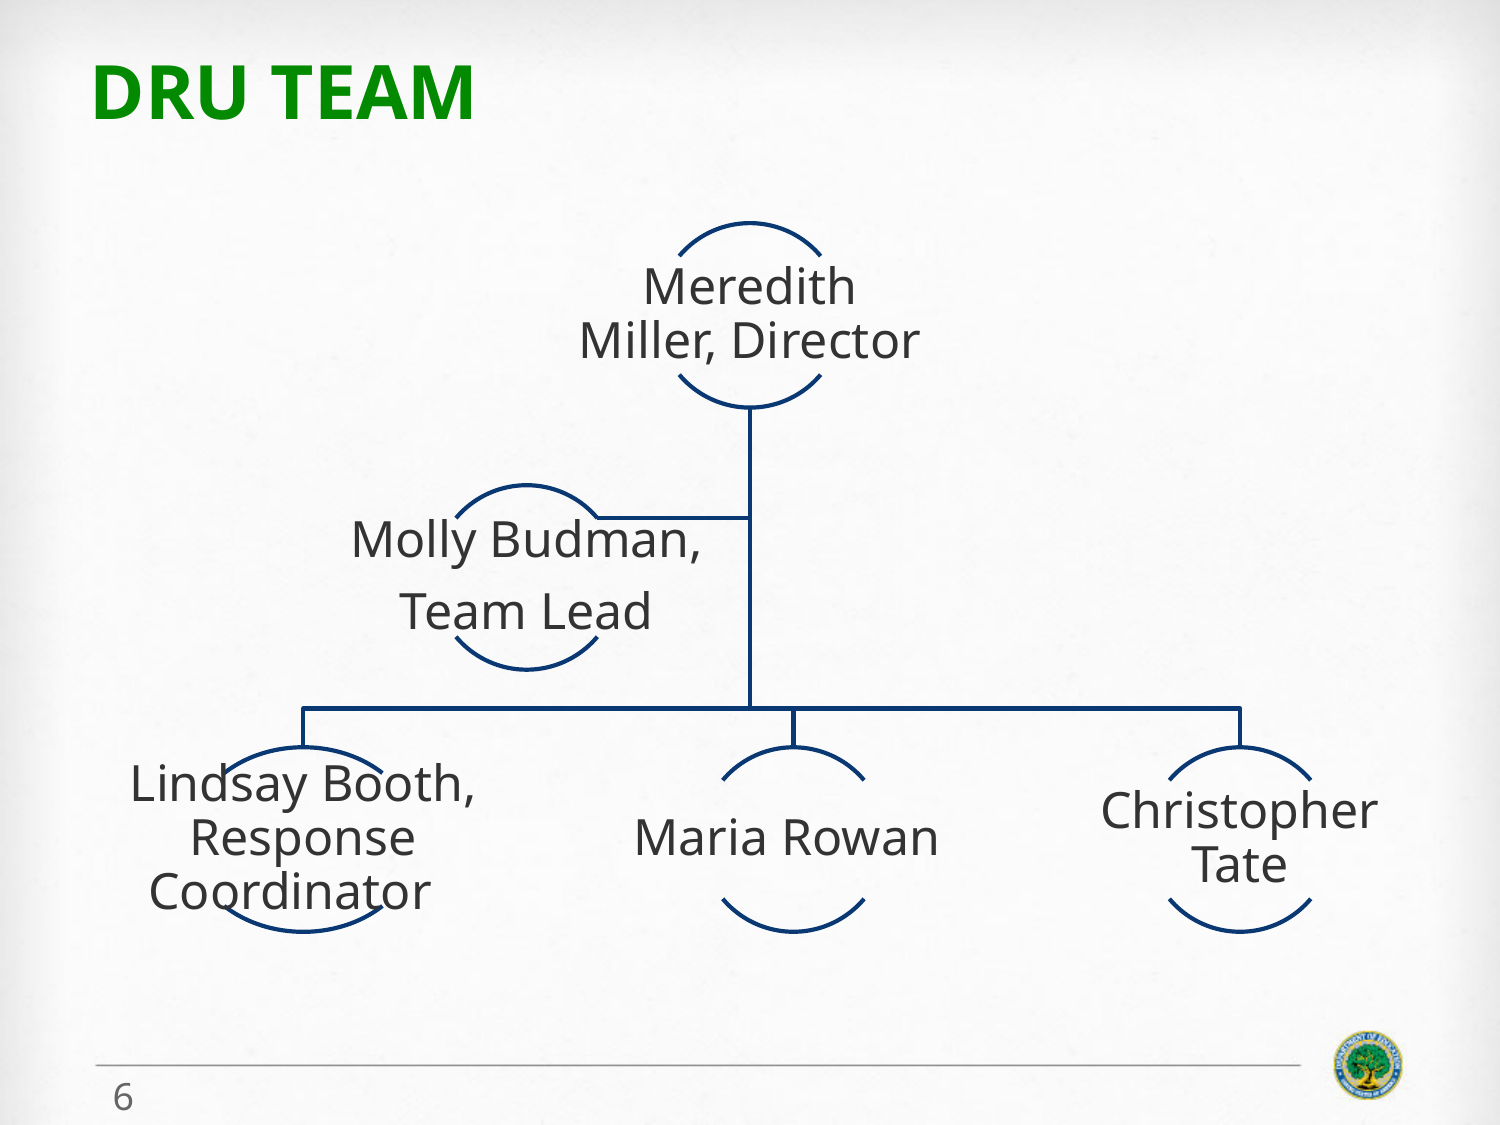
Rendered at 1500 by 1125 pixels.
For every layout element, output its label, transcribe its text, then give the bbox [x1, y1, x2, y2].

picture [0, 0, 1500, 1125]
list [74, 212, 1426, 943]
title DRU TEAM [75, 37, 1425, 130]
slide_number 6 [112, 1065, 200, 1125]
